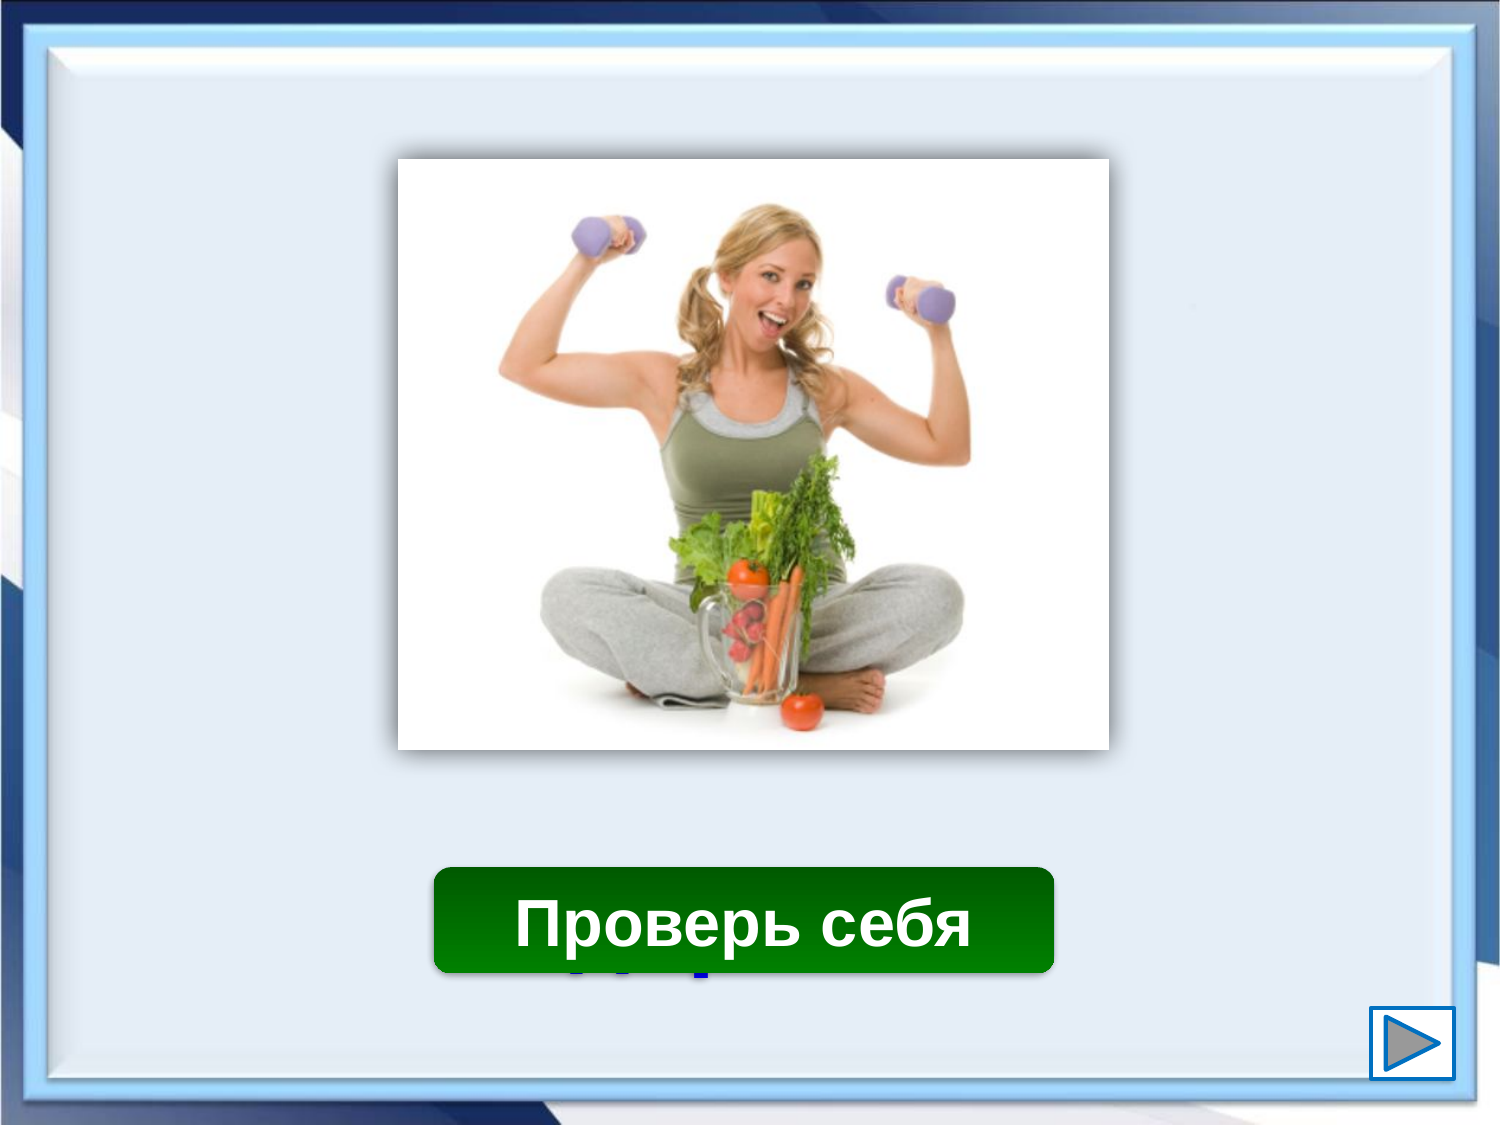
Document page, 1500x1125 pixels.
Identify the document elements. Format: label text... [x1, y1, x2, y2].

text_box Проверь себя [431, 865, 1057, 976]
text_box [1369, 1006, 1456, 1081]
picture [0, 0, 1500, 1125]
